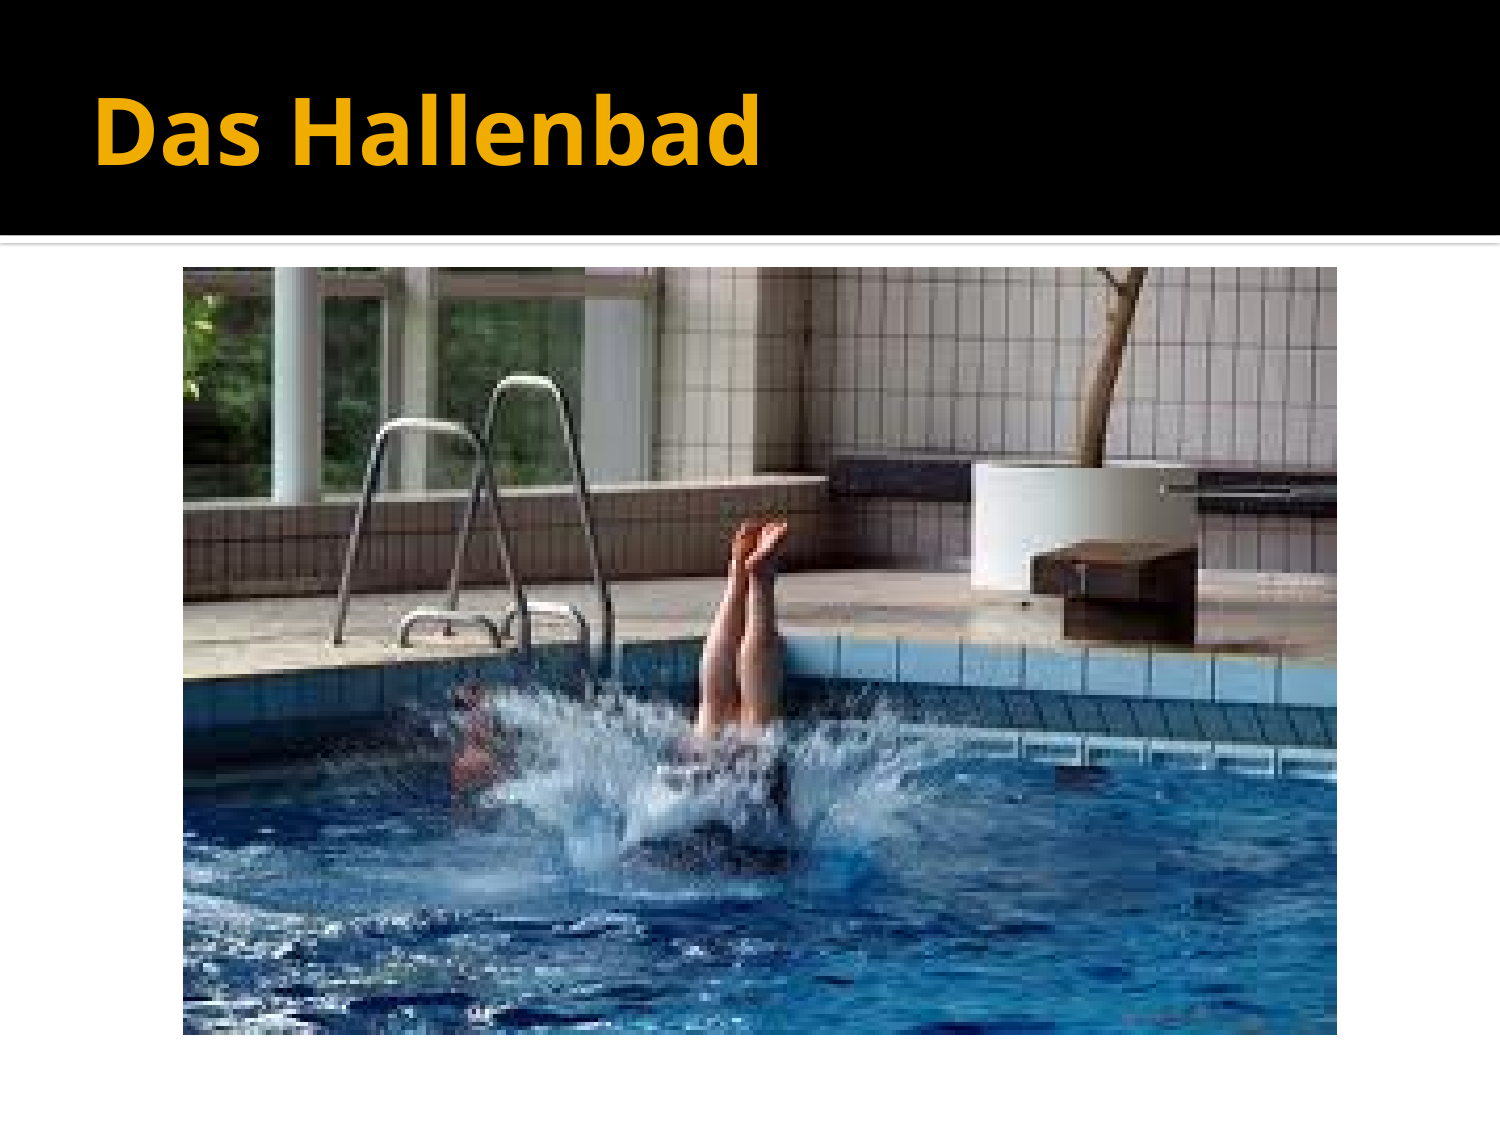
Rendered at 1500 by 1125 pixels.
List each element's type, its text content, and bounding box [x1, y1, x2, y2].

title Das Hallenbad [75, 24, 1425, 231]
picture [182, 267, 1337, 1035]
